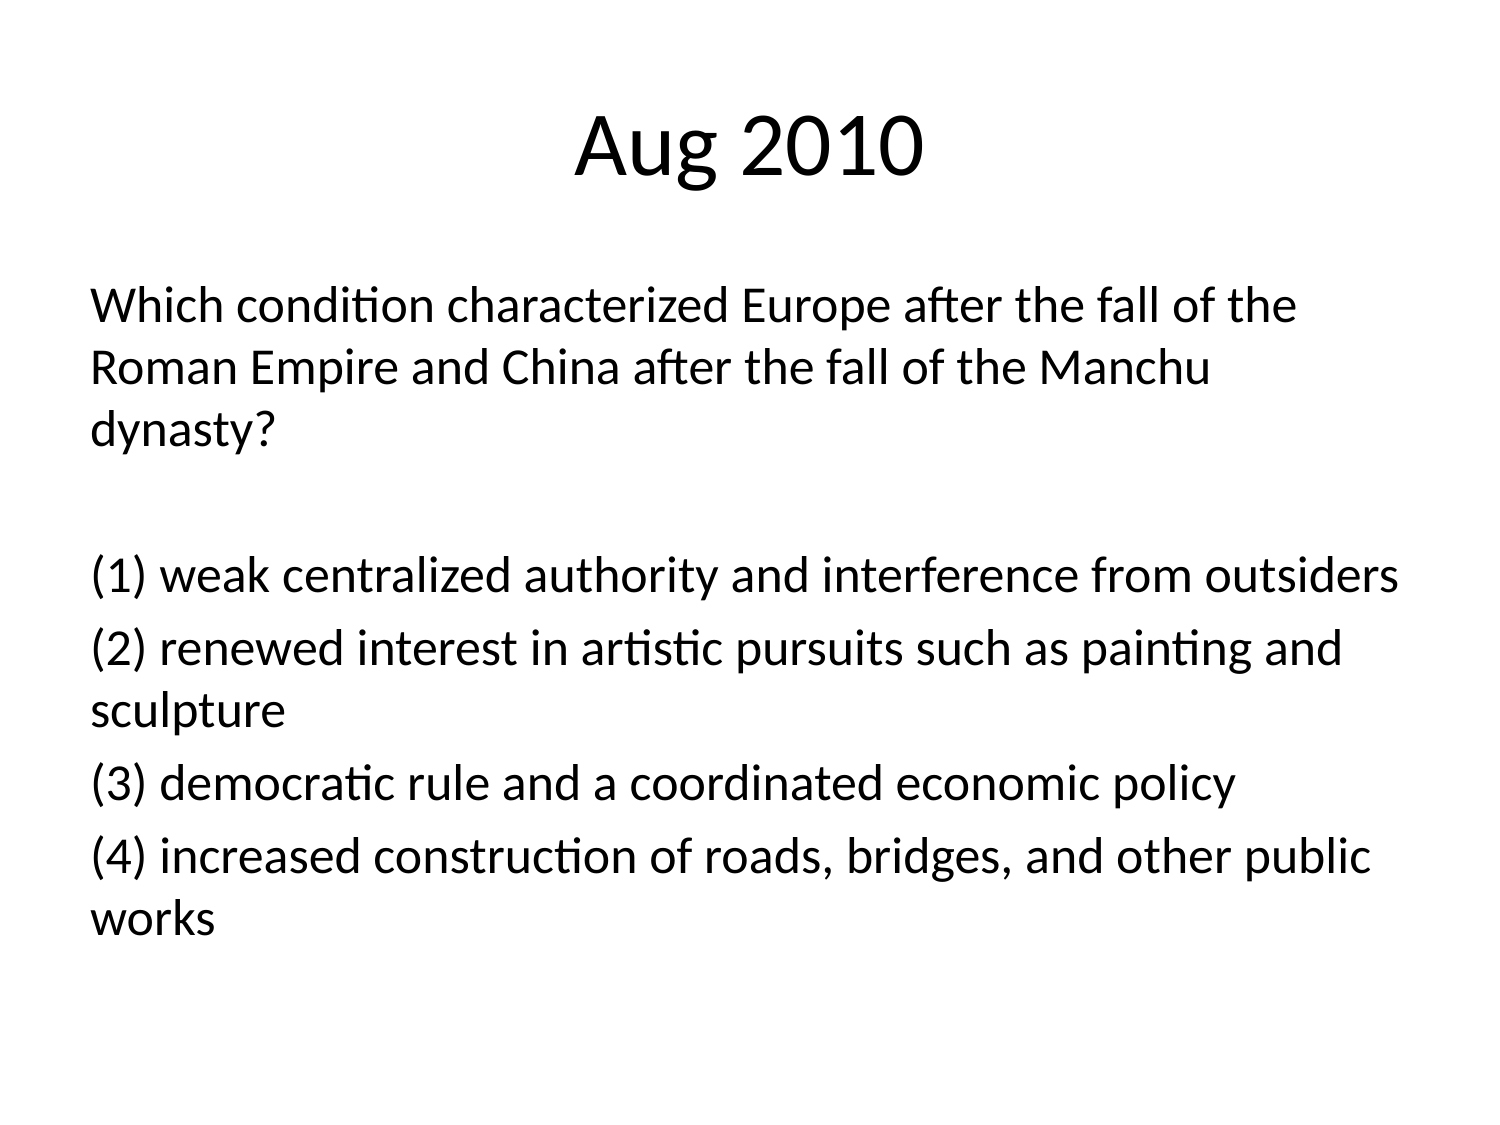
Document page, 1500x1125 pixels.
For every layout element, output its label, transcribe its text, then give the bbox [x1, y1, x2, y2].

title Aug 2010 [75, 45, 1425, 233]
list Which condition characterized Europe after the fall of the Roman Empire and China after the fall of the Manchu dynasty? (1) weak centralized authority and interference from outsiders (2) renewed interest in artistic pursuits such as painting and sculpture (3) democratic rule and a coordinated economic policy (4) increased construction of roads, bridges, and other public works [75, 262, 1425, 1005]
